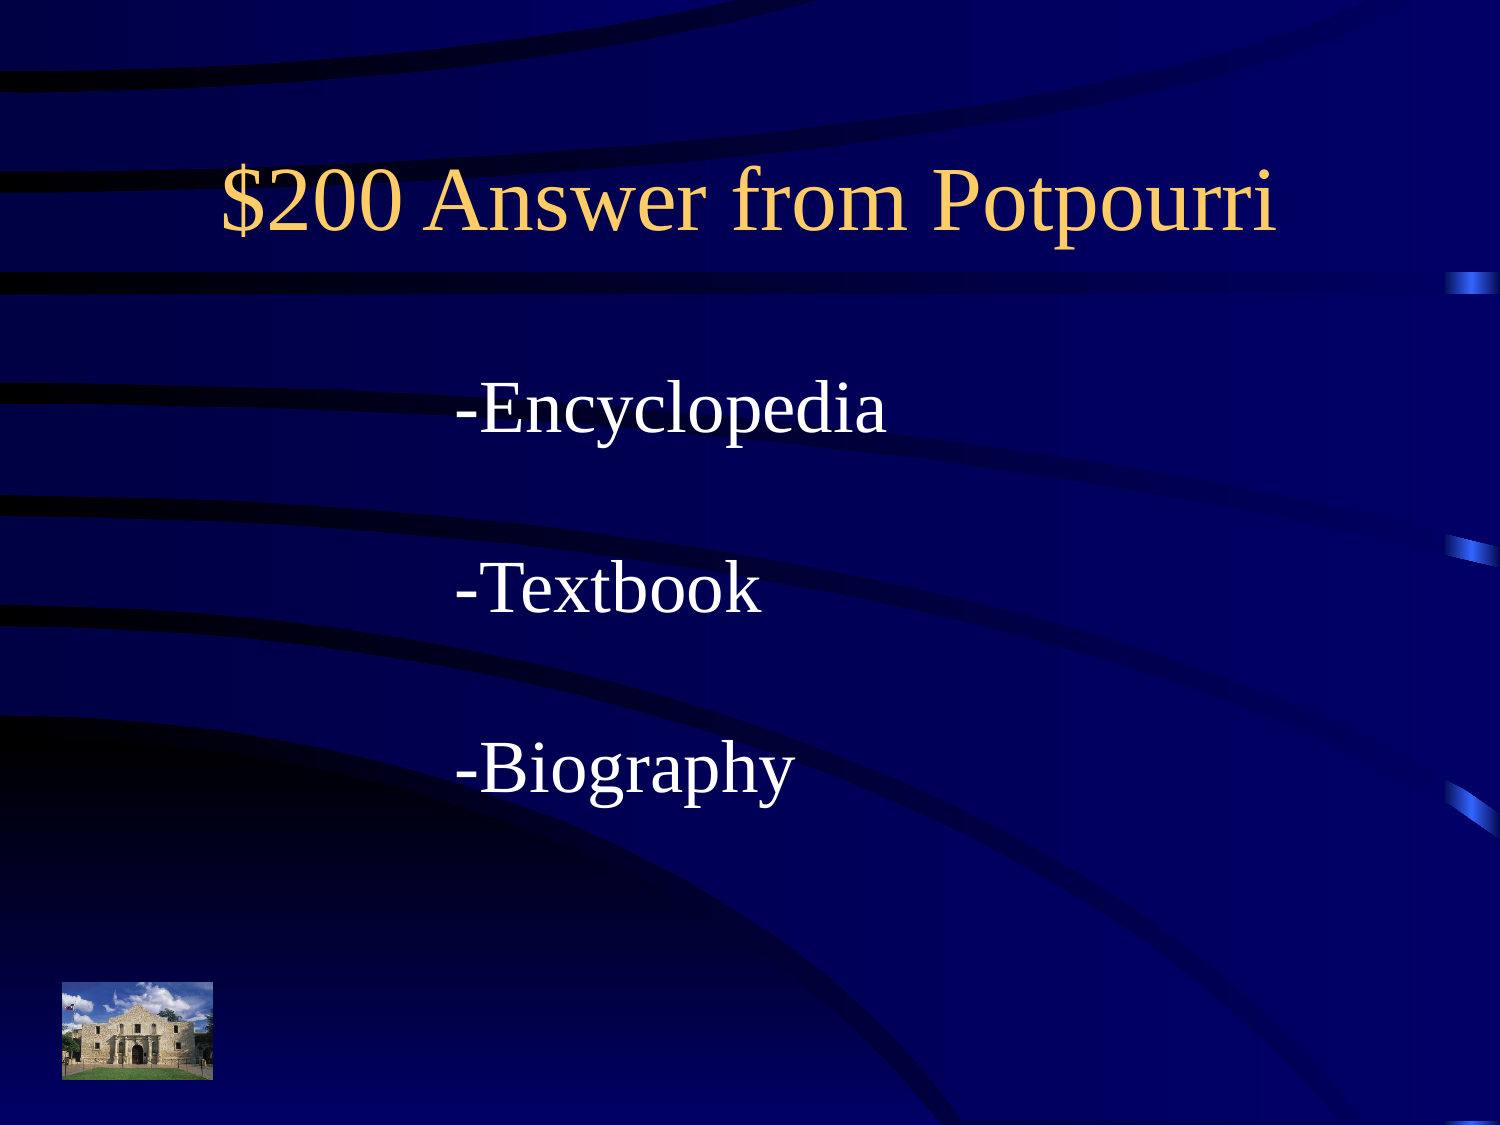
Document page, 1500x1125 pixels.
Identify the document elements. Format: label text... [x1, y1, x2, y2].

title $200 Answer from Potpourri [112, 99, 1388, 288]
picture [62, 982, 213, 1081]
text_box -Encyclopedia -Textbook -Biography [440, 349, 903, 815]
